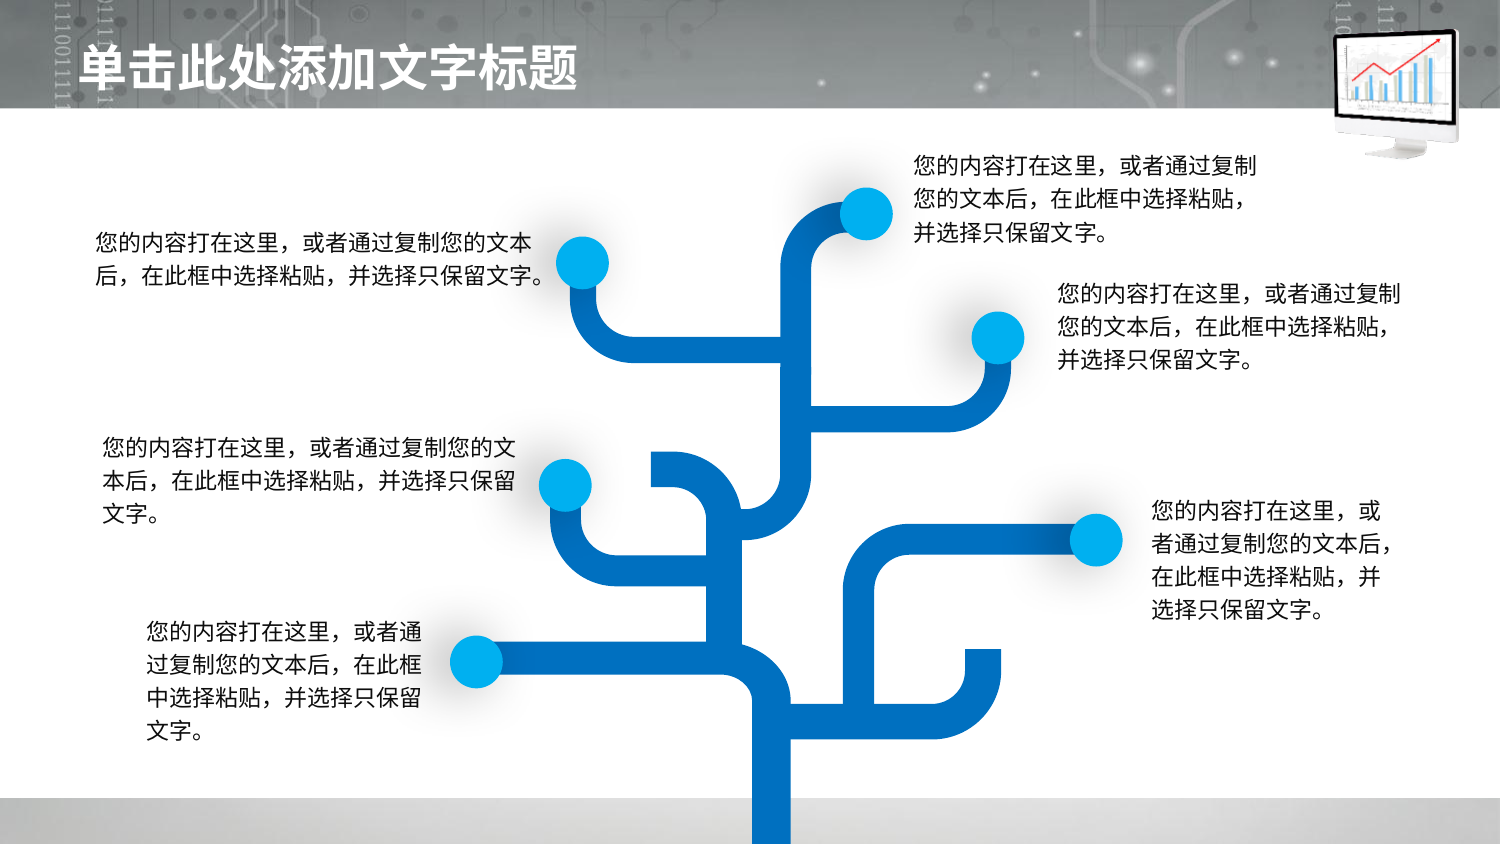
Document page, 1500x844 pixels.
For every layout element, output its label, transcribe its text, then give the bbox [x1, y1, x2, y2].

text_box [771, 649, 1002, 740]
text_box [812, 389, 1008, 433]
text_box 您的内容打在这里，或者通过复制您的文本后，在此框中选择粘贴，并选择只保留文字。 [84, 217, 546, 295]
text_box 您的内容打在这里，或者通过复制您的文本后，在此框中选择粘贴，并选择只保留文字。 [1045, 268, 1436, 379]
picture [0, 798, 752, 844]
text_box 您的内容打在这里，或者通过复制您的文本后，在此框中选择粘贴，并选择只保留文字。 [135, 606, 441, 750]
text_box [538, 458, 592, 512]
text_box [1069, 513, 1123, 567]
text_box 您的内容打在这里，或者通过复制您的文本后，在此框中选择粘贴，并选择只保留文字。 [1140, 485, 1405, 629]
text_box [842, 523, 1023, 728]
text_box [556, 236, 609, 290]
text_box [723, 375, 812, 541]
picture [0, 0, 1500, 162]
text_box [450, 635, 503, 689]
text_box [513, 641, 791, 844]
text_box [971, 311, 1025, 365]
text_box [840, 187, 893, 241]
text_box 您的内容打在这里，或者通过复制您的文本后，在此框中选择粘贴，并选择只保留文字。 [901, 141, 1291, 252]
text_box [553, 531, 724, 587]
text_box [573, 310, 780, 364]
text_box 您的内容打在这里，或者通过复制您的文本后，在此框中选择粘贴，并选择只保留文字。 [91, 422, 531, 533]
picture [791, 798, 1500, 844]
text_box [780, 227, 813, 375]
text_box [650, 451, 742, 663]
